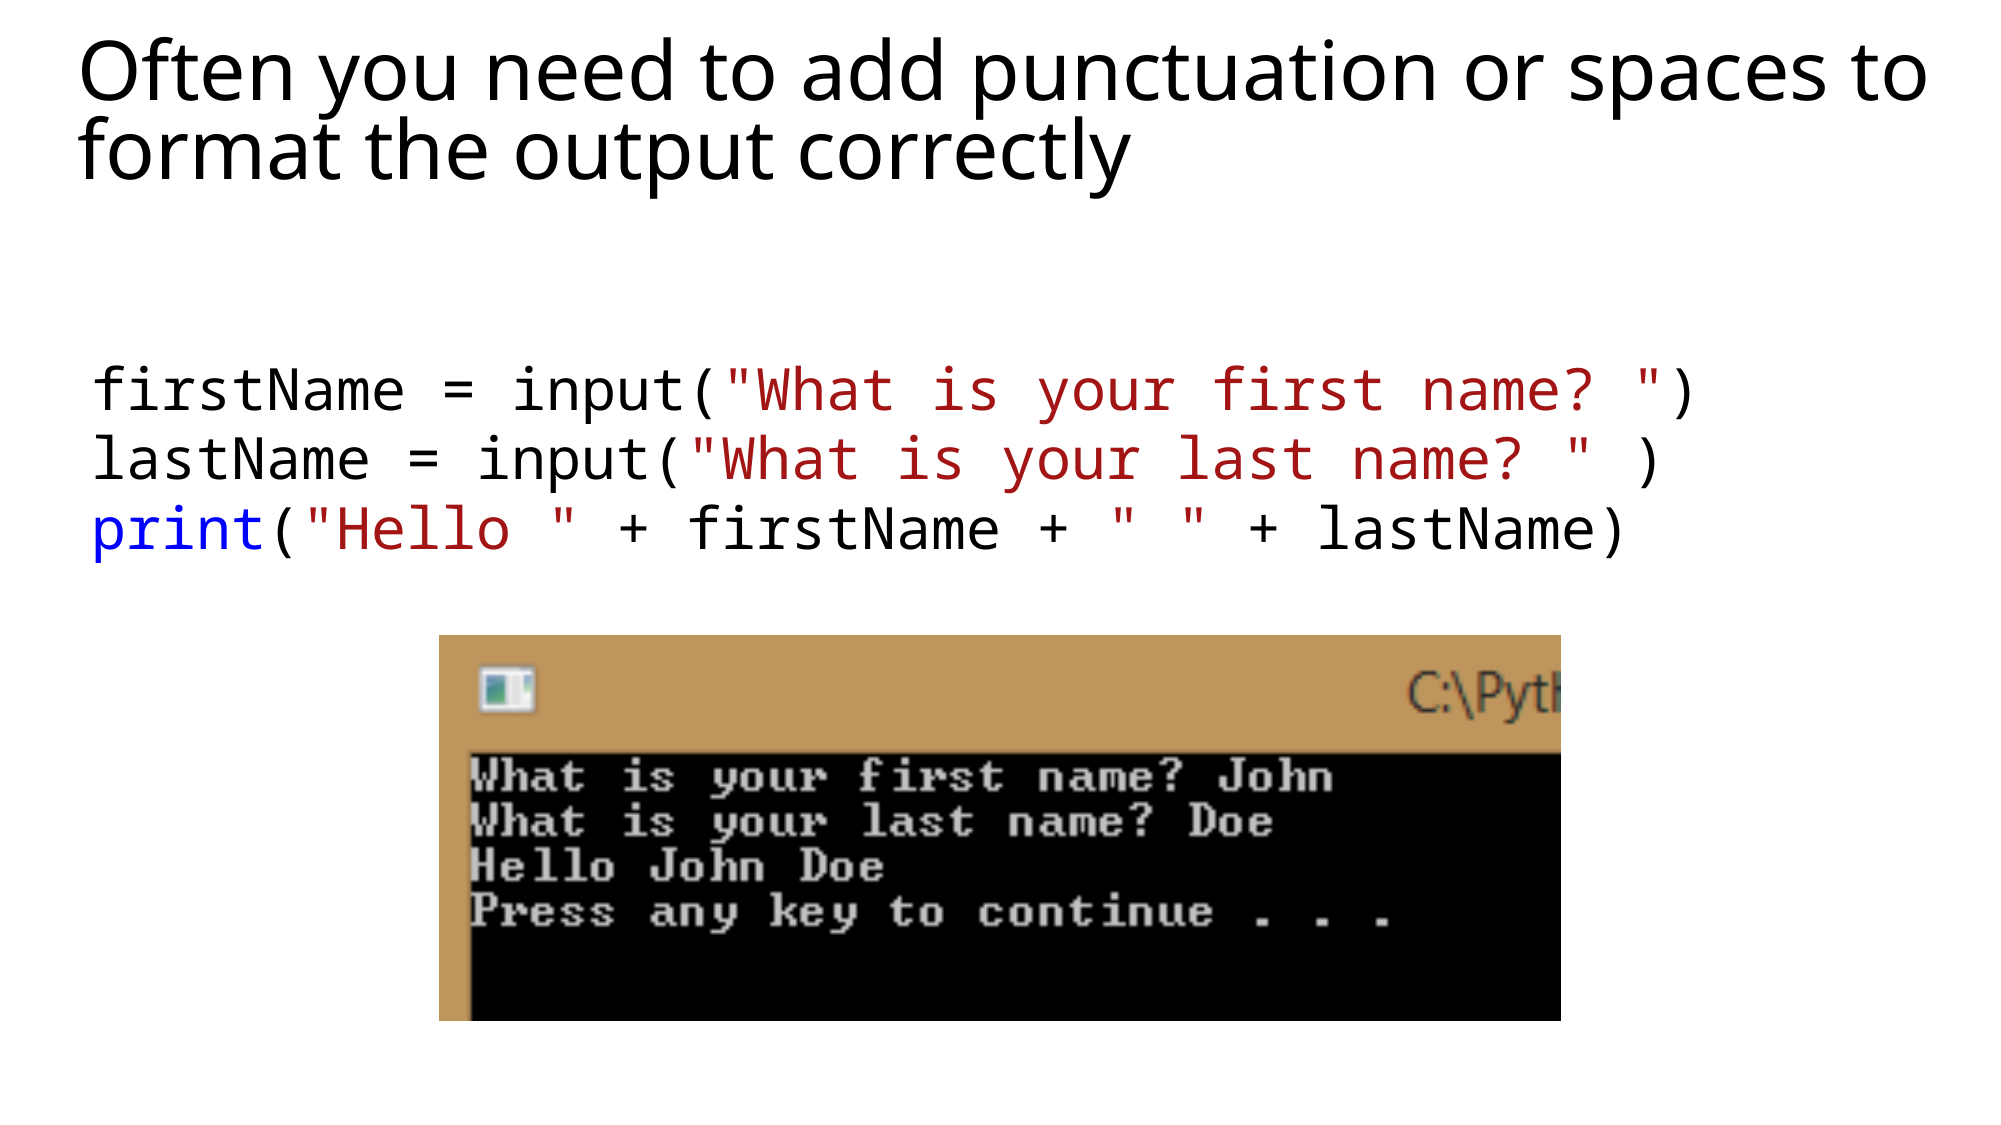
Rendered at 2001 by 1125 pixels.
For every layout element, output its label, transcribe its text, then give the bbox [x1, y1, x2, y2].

title Often you need to add punctuation or spaces to format the output correctly [62, 29, 1953, 205]
text_box firstName = input("What is your first name? ") lastName = input("What is your last name? " ) print("Hello " + firstName + " " + lastName) [76, 344, 1717, 569]
picture [438, 635, 1562, 1022]
